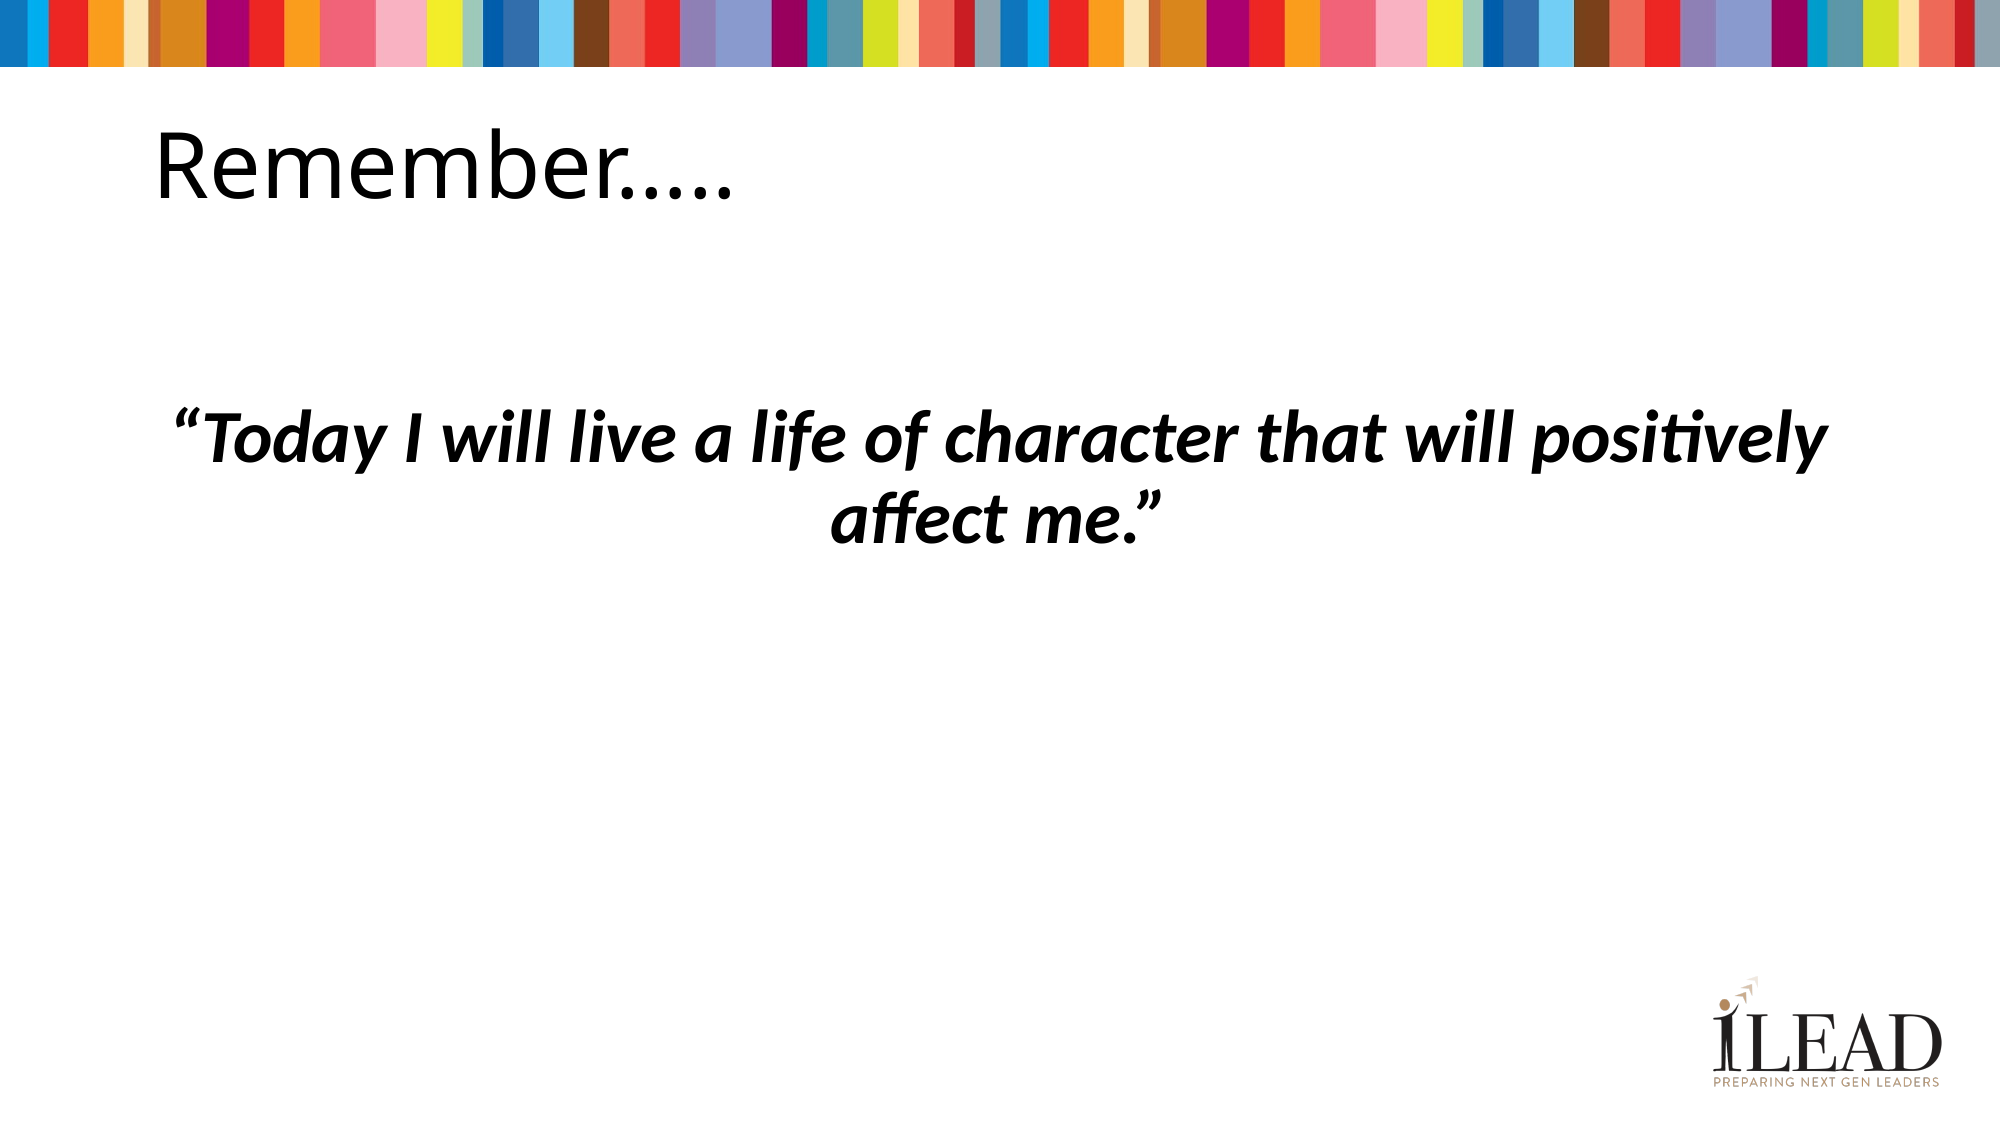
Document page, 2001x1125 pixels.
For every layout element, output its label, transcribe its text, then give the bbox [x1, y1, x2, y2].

picture [828, 0, 1026, 67]
picture [48, 0, 808, 67]
picture [1709, 972, 1945, 1091]
list “Today I will live a life of character that will positively affect me.” [137, 299, 1863, 1014]
picture [1828, 0, 2000, 67]
picture [1048, 0, 1808, 67]
title Remember….. [137, 67, 1863, 278]
picture [0, 0, 26, 67]
